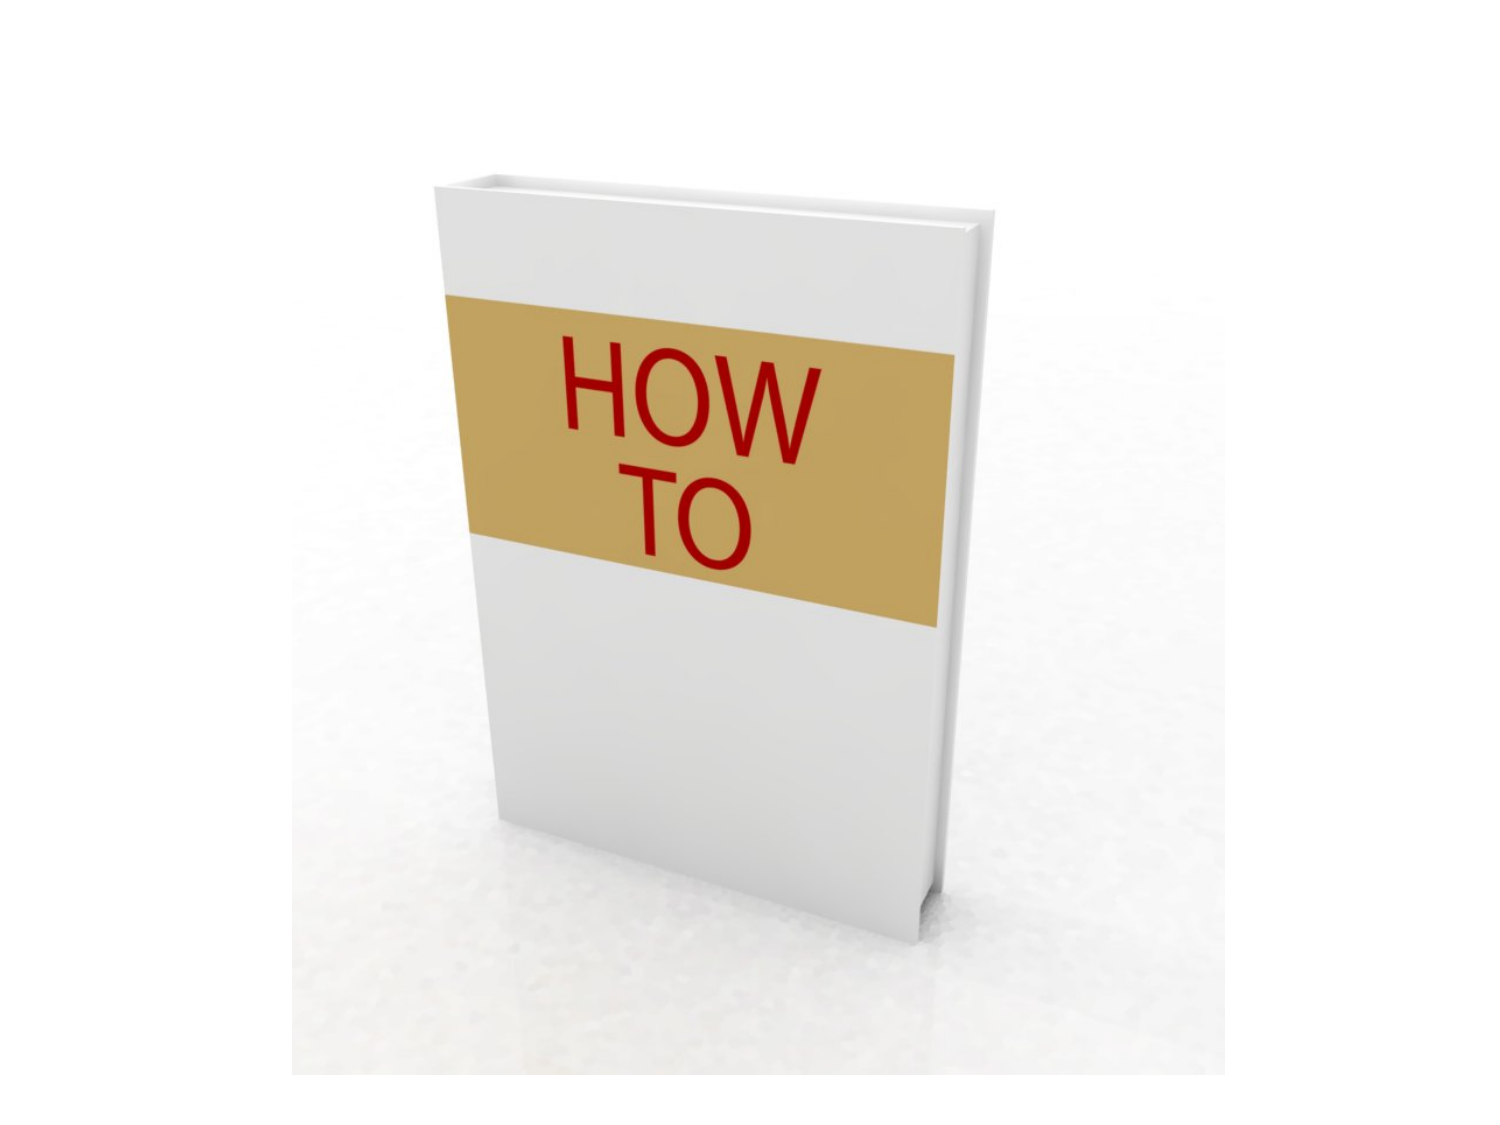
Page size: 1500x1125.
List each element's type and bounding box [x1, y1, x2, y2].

picture [291, 25, 1226, 1076]
